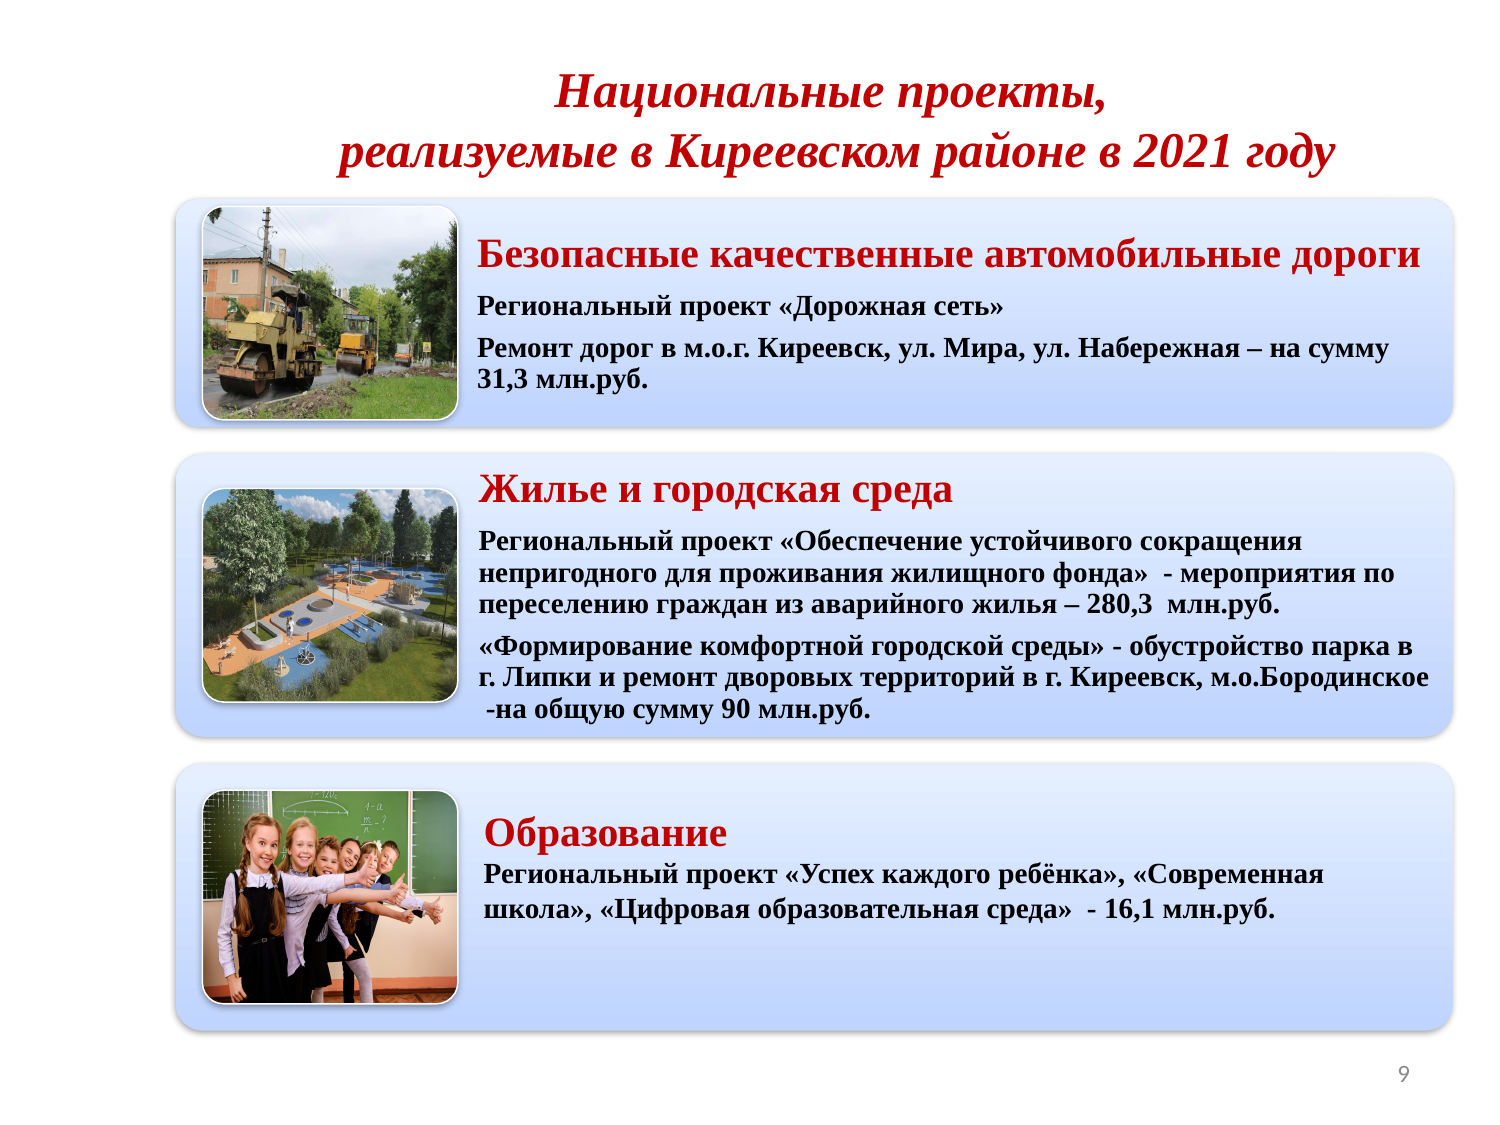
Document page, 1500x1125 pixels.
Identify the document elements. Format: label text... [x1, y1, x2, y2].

title Национальные проекты, реализуемые в Киреевском районе в 2021 году [222, 46, 1453, 188]
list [175, 198, 1454, 1032]
slide_number 9 [1074, 1042, 1425, 1103]
